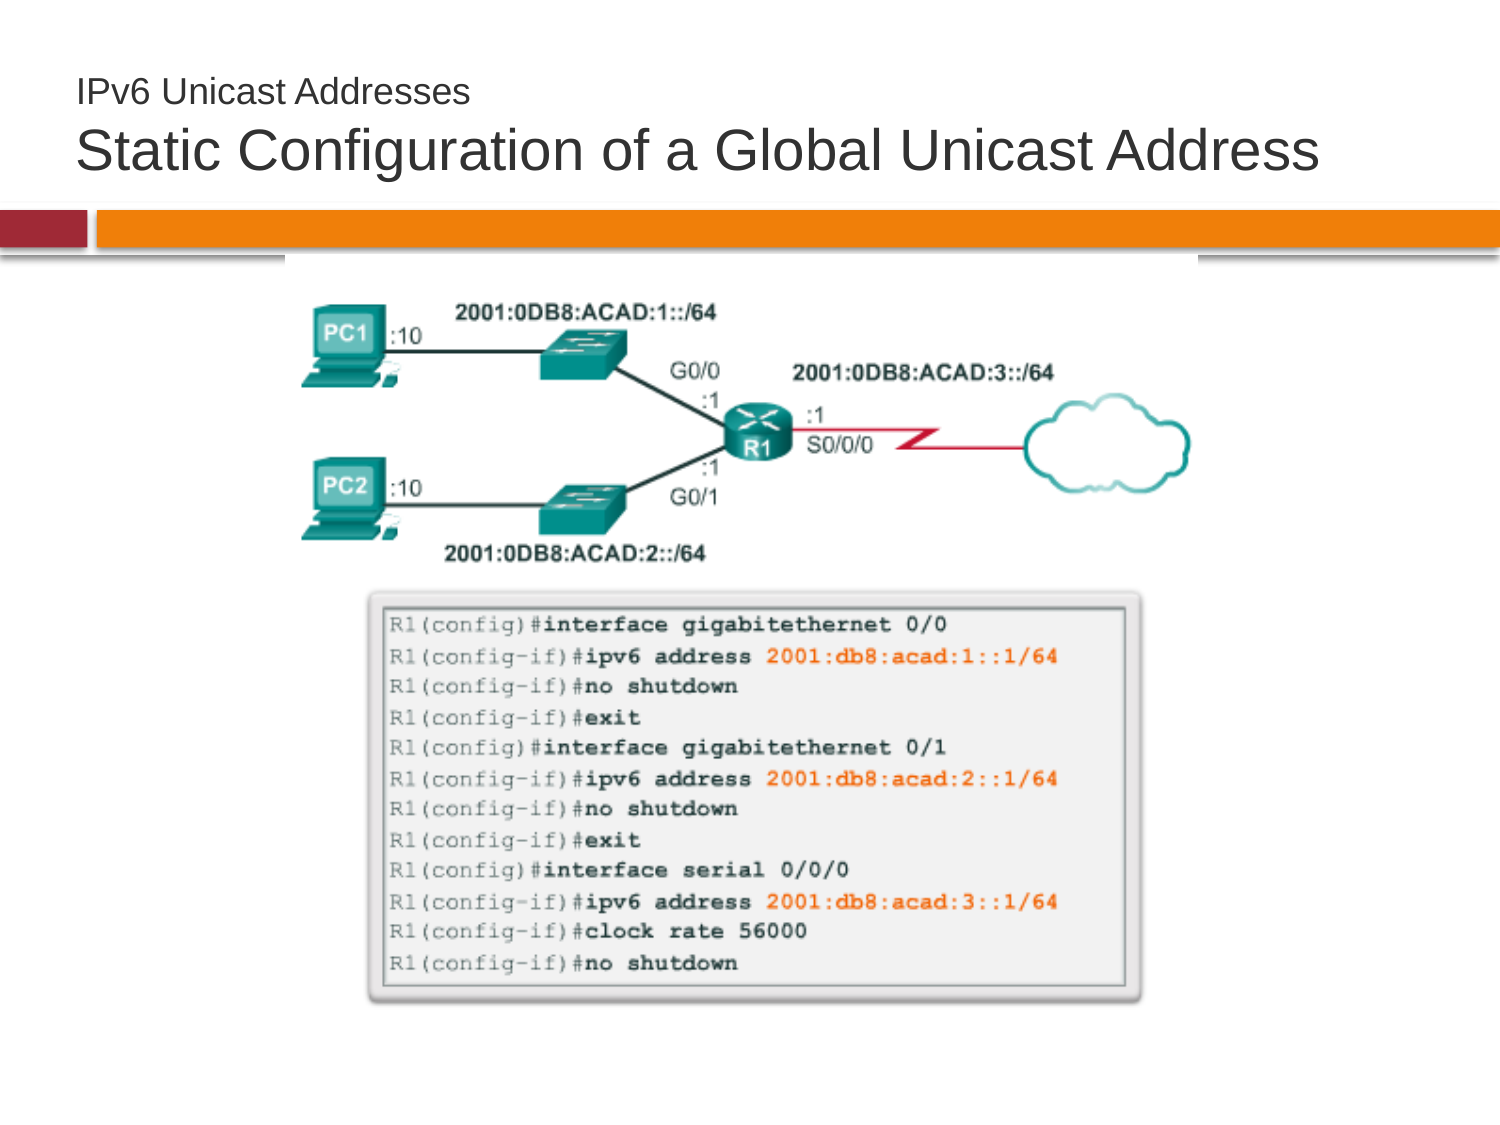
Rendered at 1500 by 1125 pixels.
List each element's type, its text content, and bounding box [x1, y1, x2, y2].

title IPv6 Unicast Addresses Static Configuration of a Global Unicast Address [61, 55, 1500, 193]
picture [284, 254, 1198, 1021]
